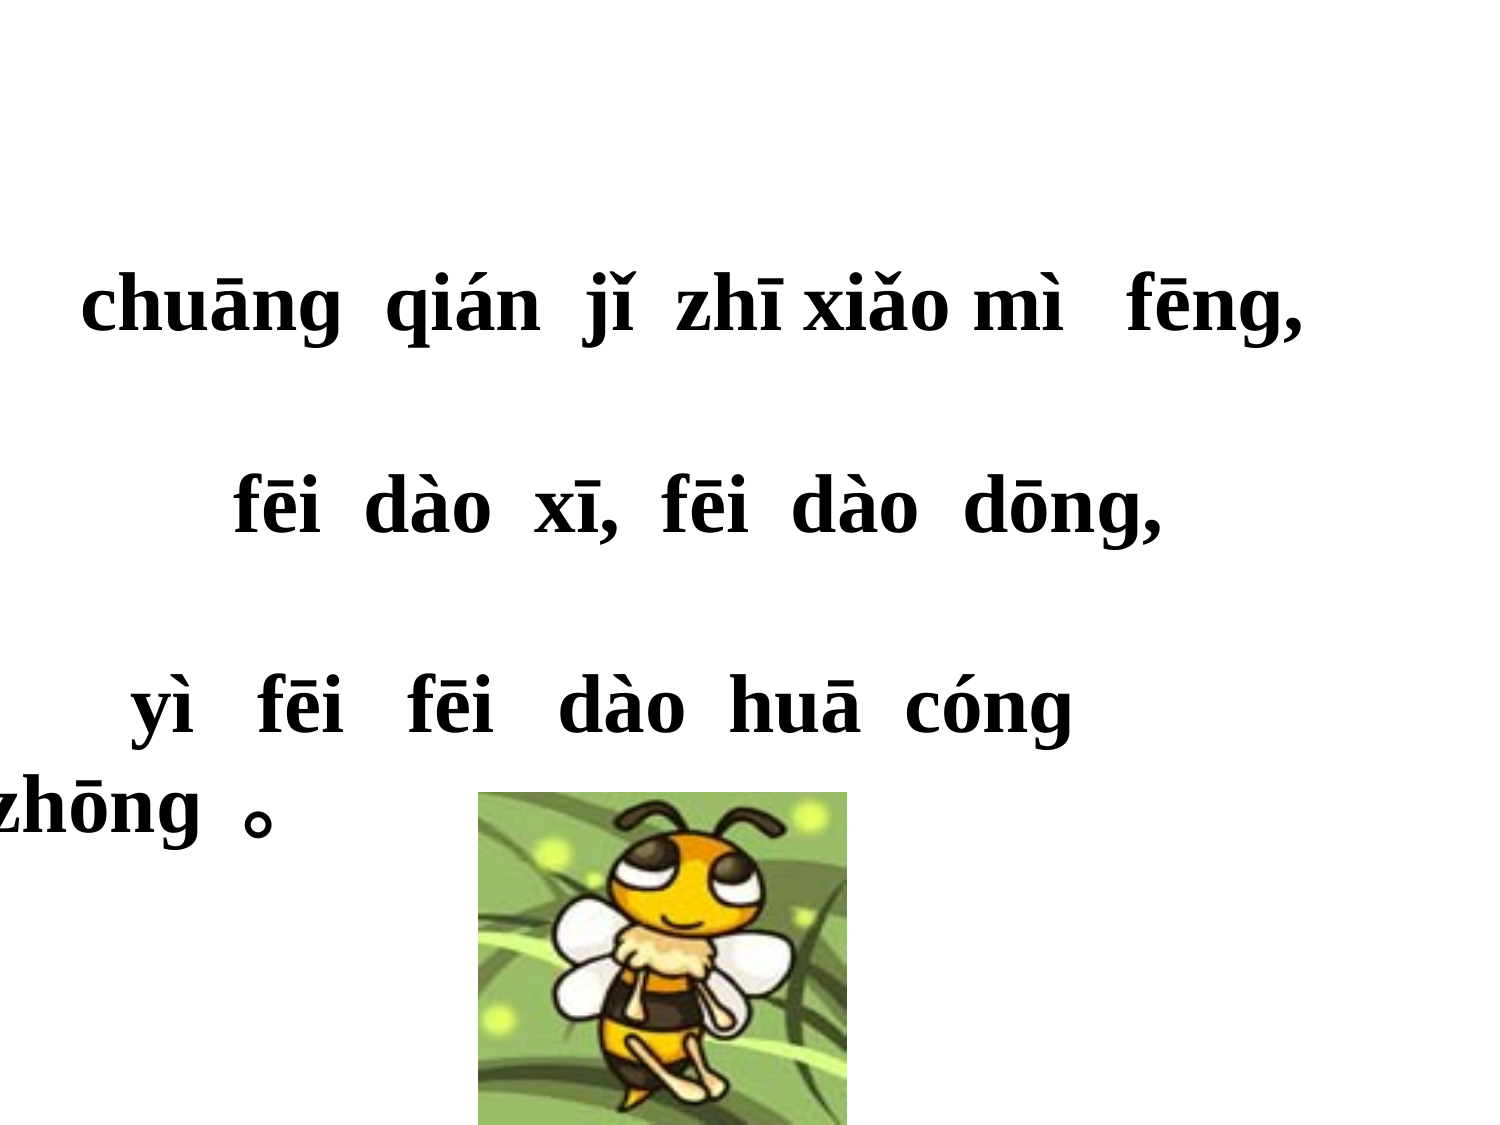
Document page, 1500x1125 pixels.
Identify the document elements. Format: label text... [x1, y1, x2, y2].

text_box chuānɡ qián jǐ zhī xiǎo mì fēnɡ, fēi dào xī, fēi dào dōnɡ, yì fēi fēi dào huā cónɡ zhōnɡ 。 [0, 231, 1459, 857]
picture [478, 791, 847, 1125]
